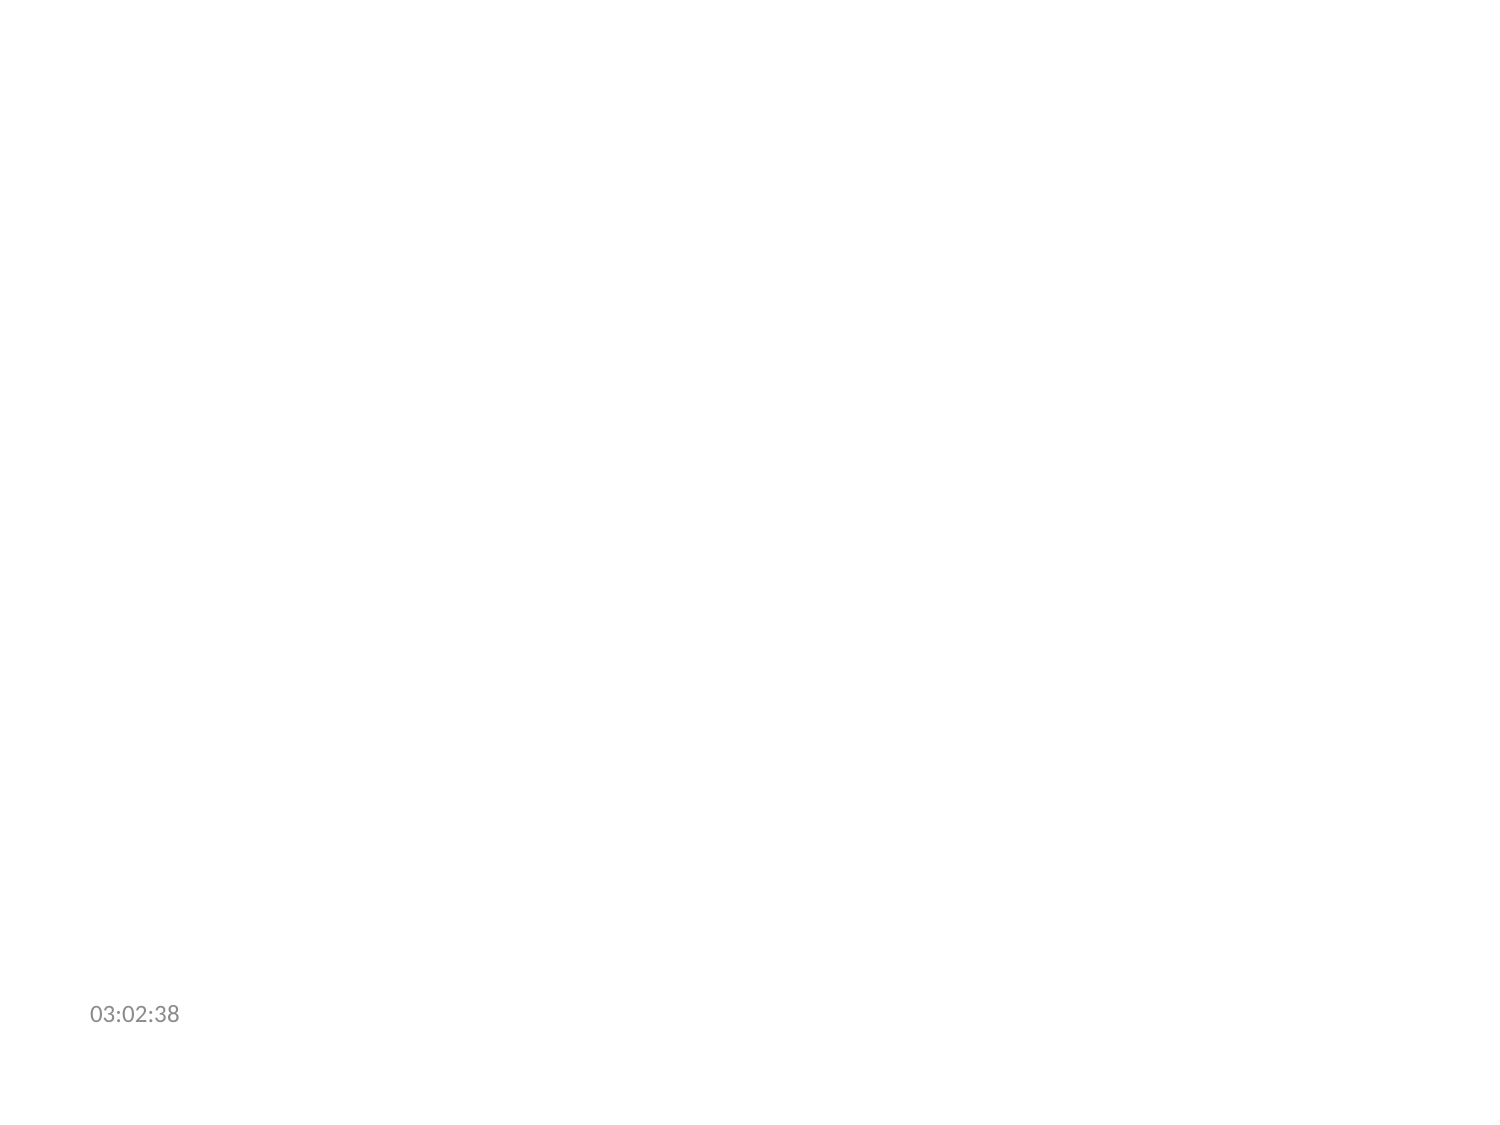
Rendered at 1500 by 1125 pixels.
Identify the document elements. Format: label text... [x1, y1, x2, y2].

text_box 15:35:09 [75, 982, 425, 1043]
